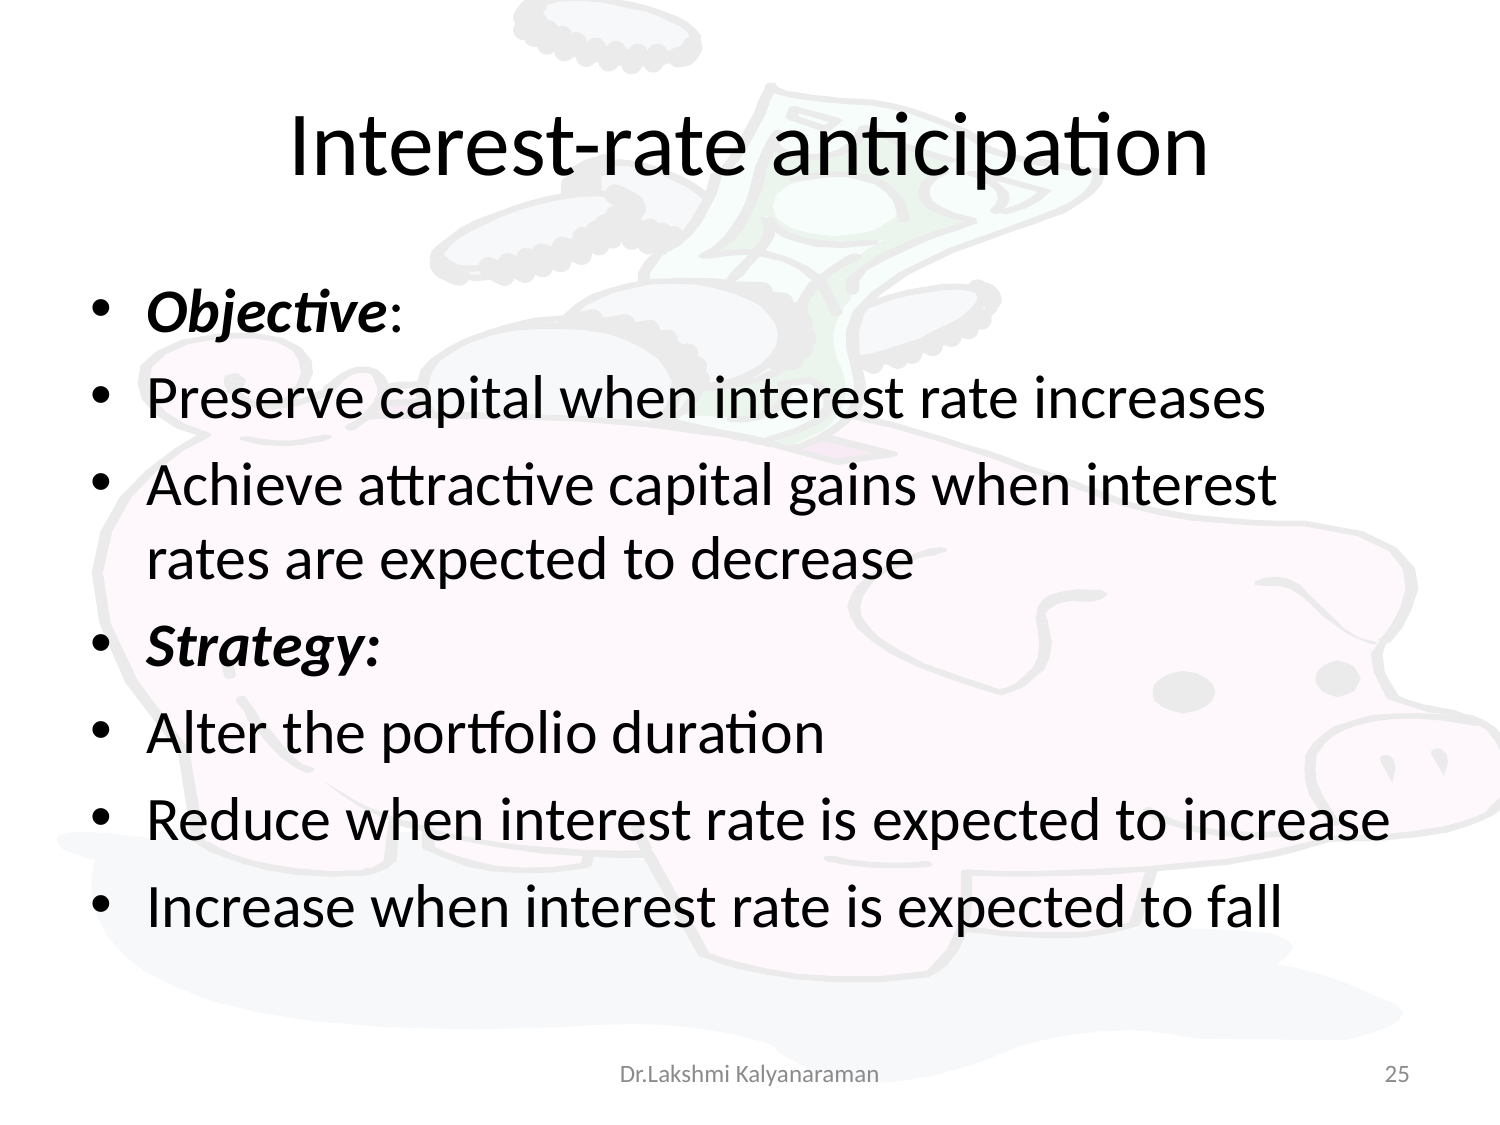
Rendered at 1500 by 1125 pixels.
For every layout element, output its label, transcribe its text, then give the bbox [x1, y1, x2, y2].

slide_number 25 [1074, 1042, 1425, 1103]
title Interest-rate anticipation [75, 45, 1425, 233]
list Objective: Preserve capital when interest rate increases Achieve attractive capital gains when interest rates are expected to decrease Strategy: Alter the portfolio duration Reduce when interest rate is expected to increase Increase when interest rate is expected to fall [75, 262, 1425, 1005]
footer Dr.Lakshmi Kalyanaraman [512, 1042, 988, 1103]
